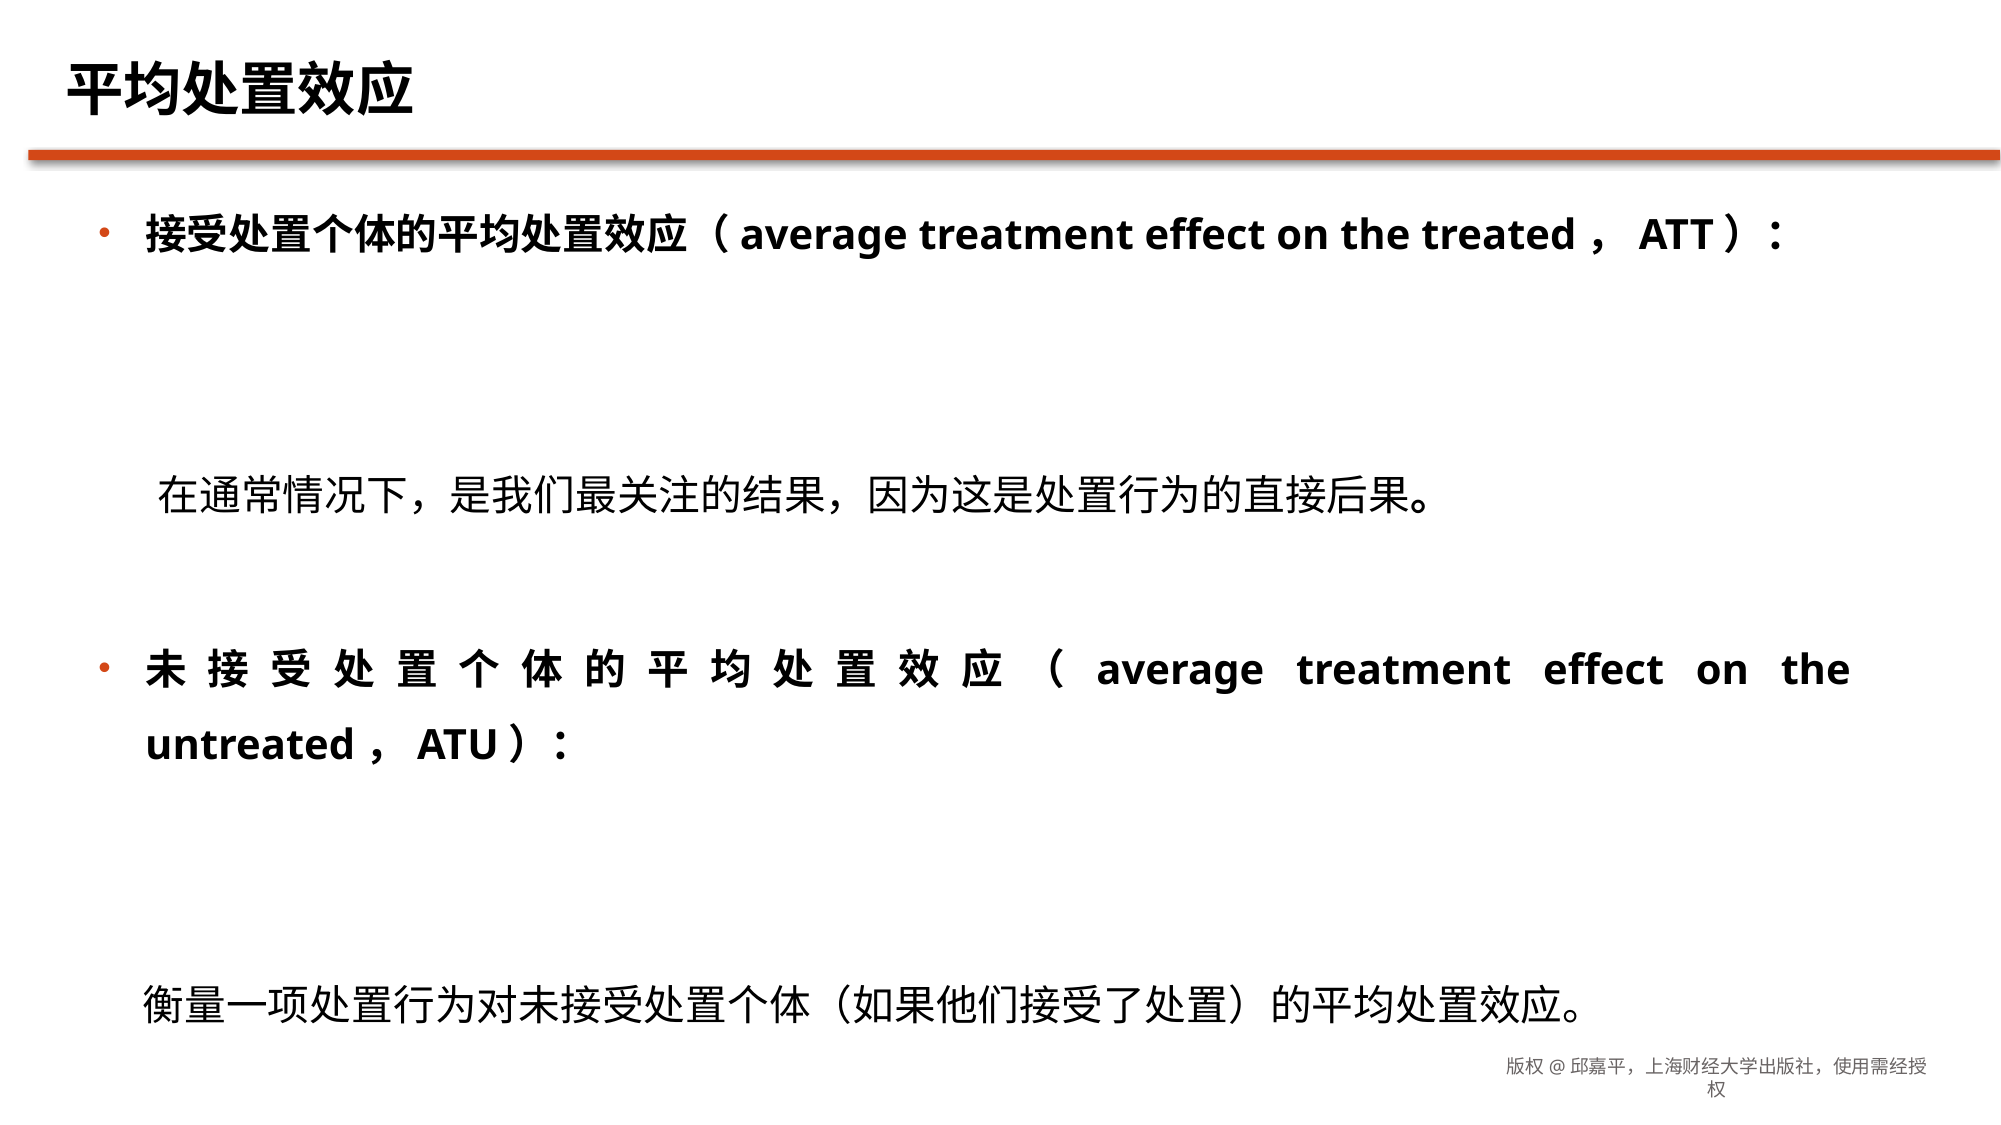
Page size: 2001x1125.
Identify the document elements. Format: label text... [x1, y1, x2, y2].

title 平均处置效应 [50, 50, 1825, 138]
footer 版权@邱嘉平，上海财经大学出版社，使用需经授权 [1483, 1046, 1950, 1109]
